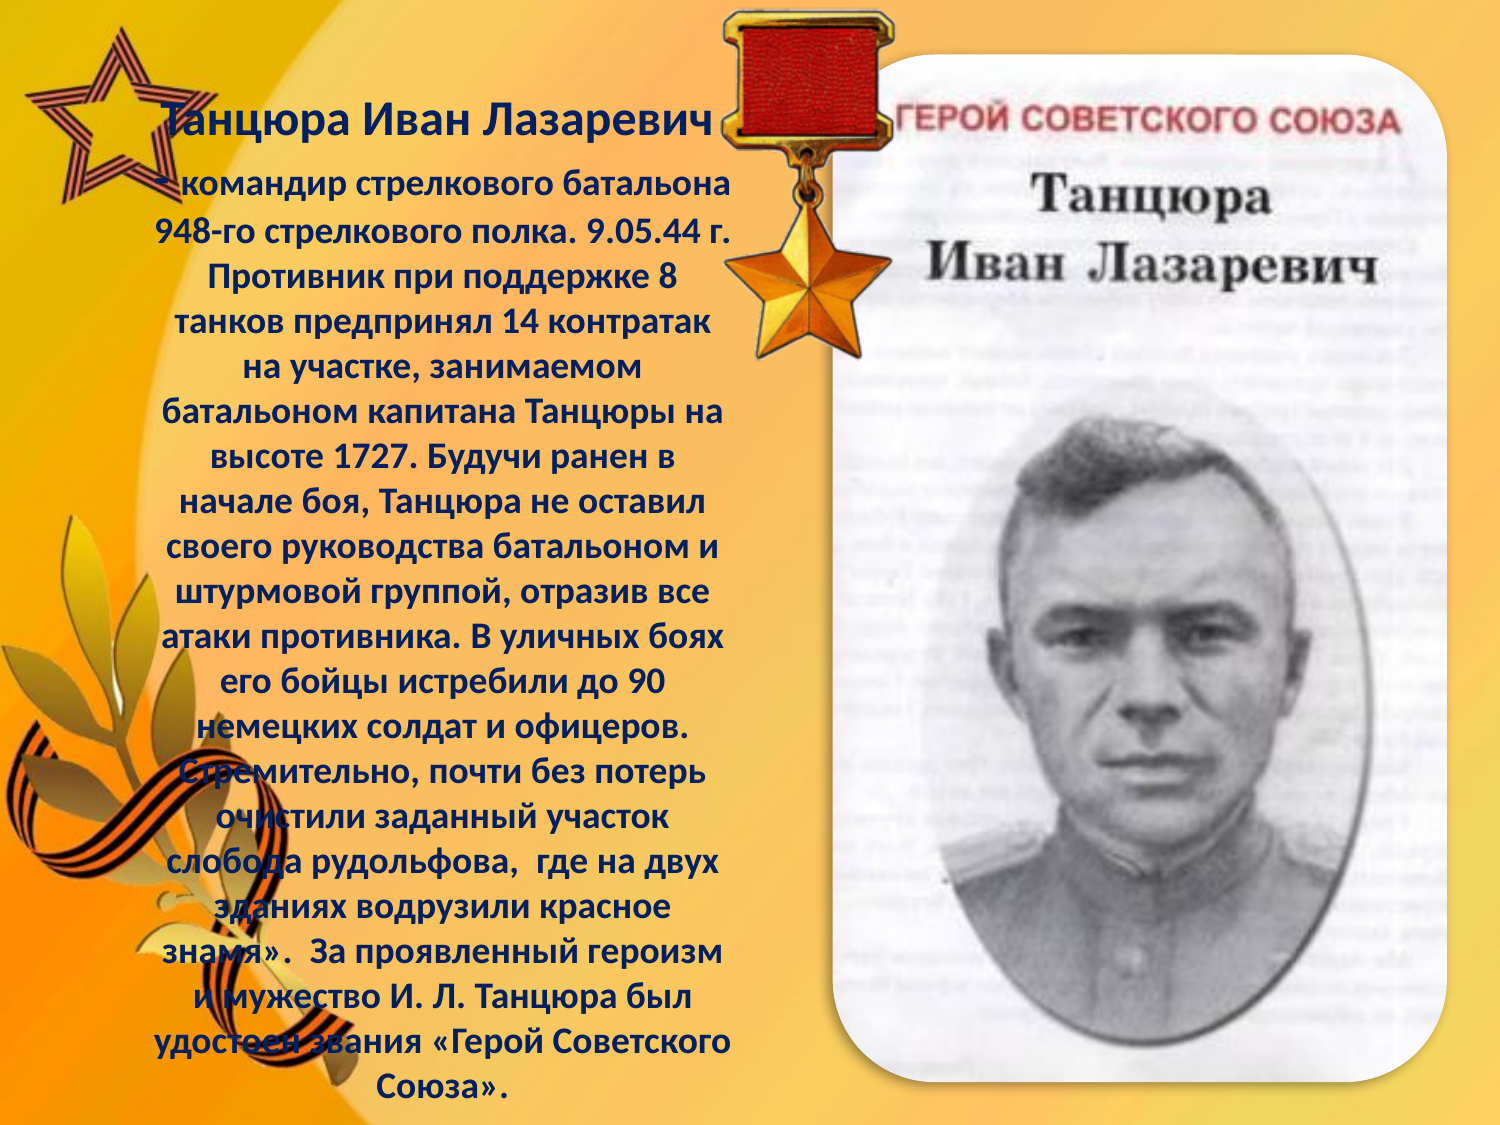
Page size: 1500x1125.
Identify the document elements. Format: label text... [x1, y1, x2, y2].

title Танцюра Иван Лазаревич - командир стрелкового батальона 948-го стрелкового полка. 9.05.44 г. Противник при поддержке 8 танков предпринял 14 контратак на участке, занимаемом батальоном капитана Танцюры на высоте 1727. Будучи ранен в начале боя, Танцюра не оставил своего руководства батальоном и штурмовой группой, отразив все атаки противника. В уличных боях его бойцы истребили до 90 немецких солдат и офицеров. Стремительно, почти без потерь очистили заданный участок слобода рудольфова, где на двух зданиях водрузили красное знамя». За проявленный героизм и мужество И. Л. Танцюра был удостоен звания «Герой Советского Союза». [135, 77, 751, 1125]
picture [0, 0, 1500, 1125]
